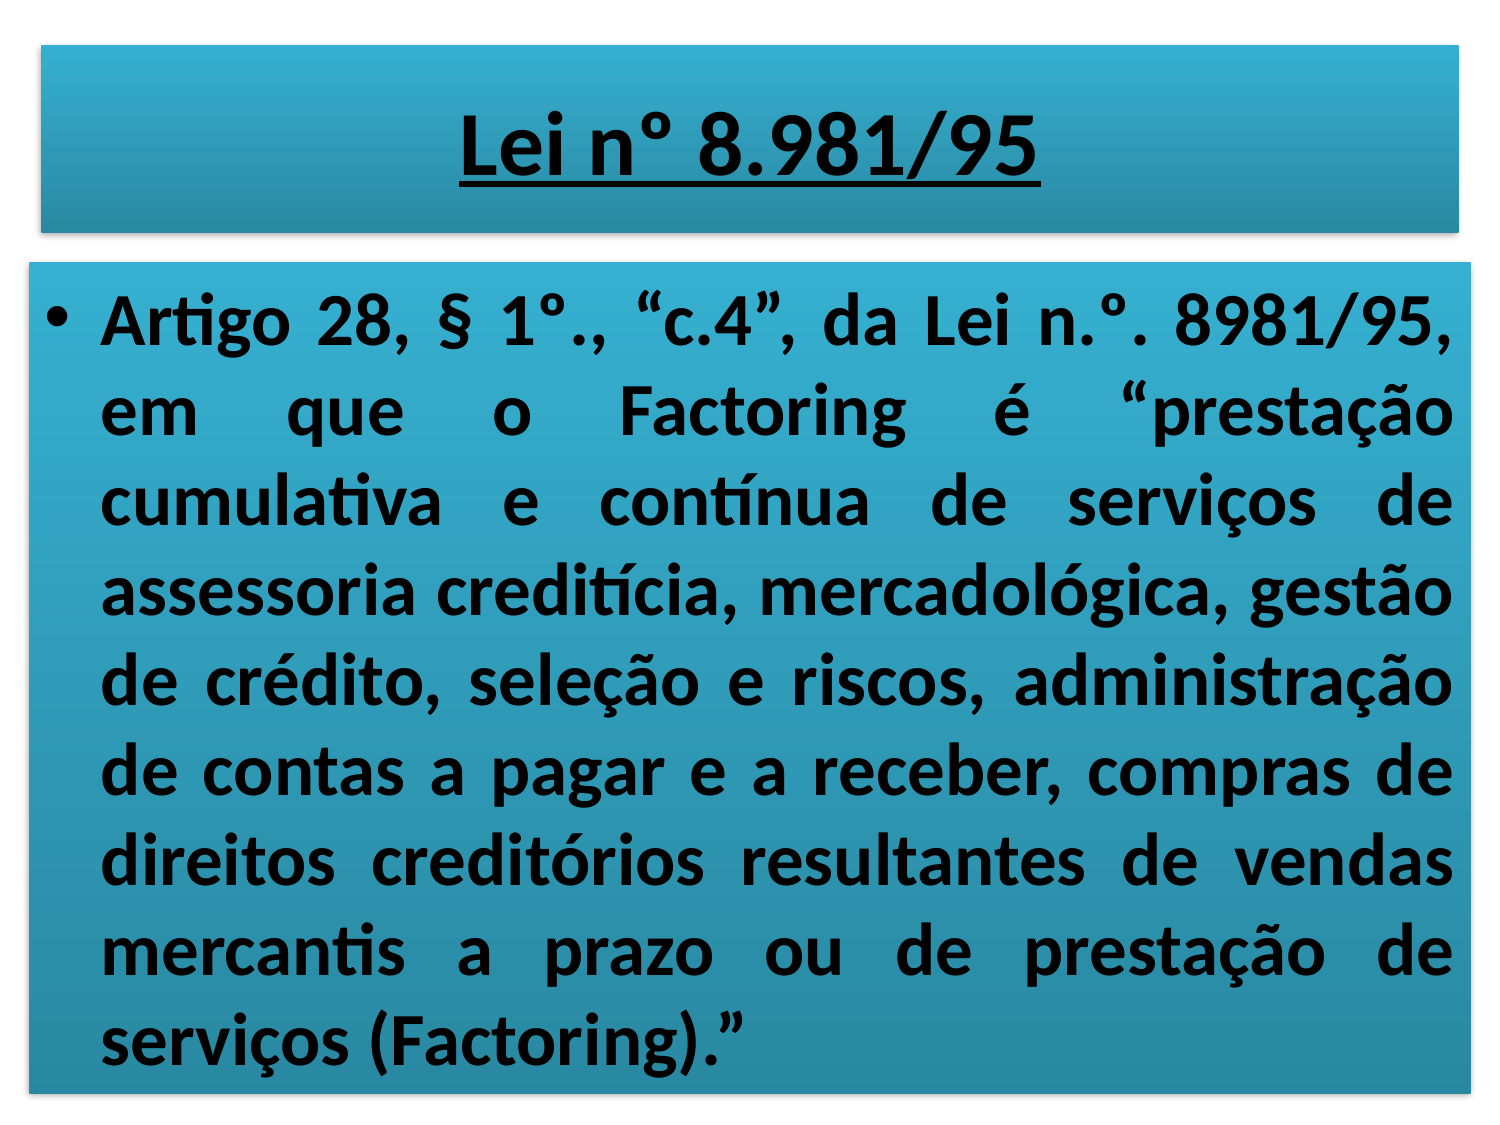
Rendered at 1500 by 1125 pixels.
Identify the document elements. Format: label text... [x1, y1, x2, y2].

list Artigo 28, § 1º., “c.4”, da Lei n.º. 8981/95, em que o Factoring é “prestação cumulativa e contínua de serviços de assessoria creditícia, mercadológica, gestão de crédito, seleção e riscos, administração de contas a pagar e a receber, compras de direitos creditórios resultantes de vendas mercantis a prazo ou de prestação de serviços (Factoring).” [29, 262, 1471, 1094]
title Lei nº 8.981/95 [41, 45, 1459, 233]
